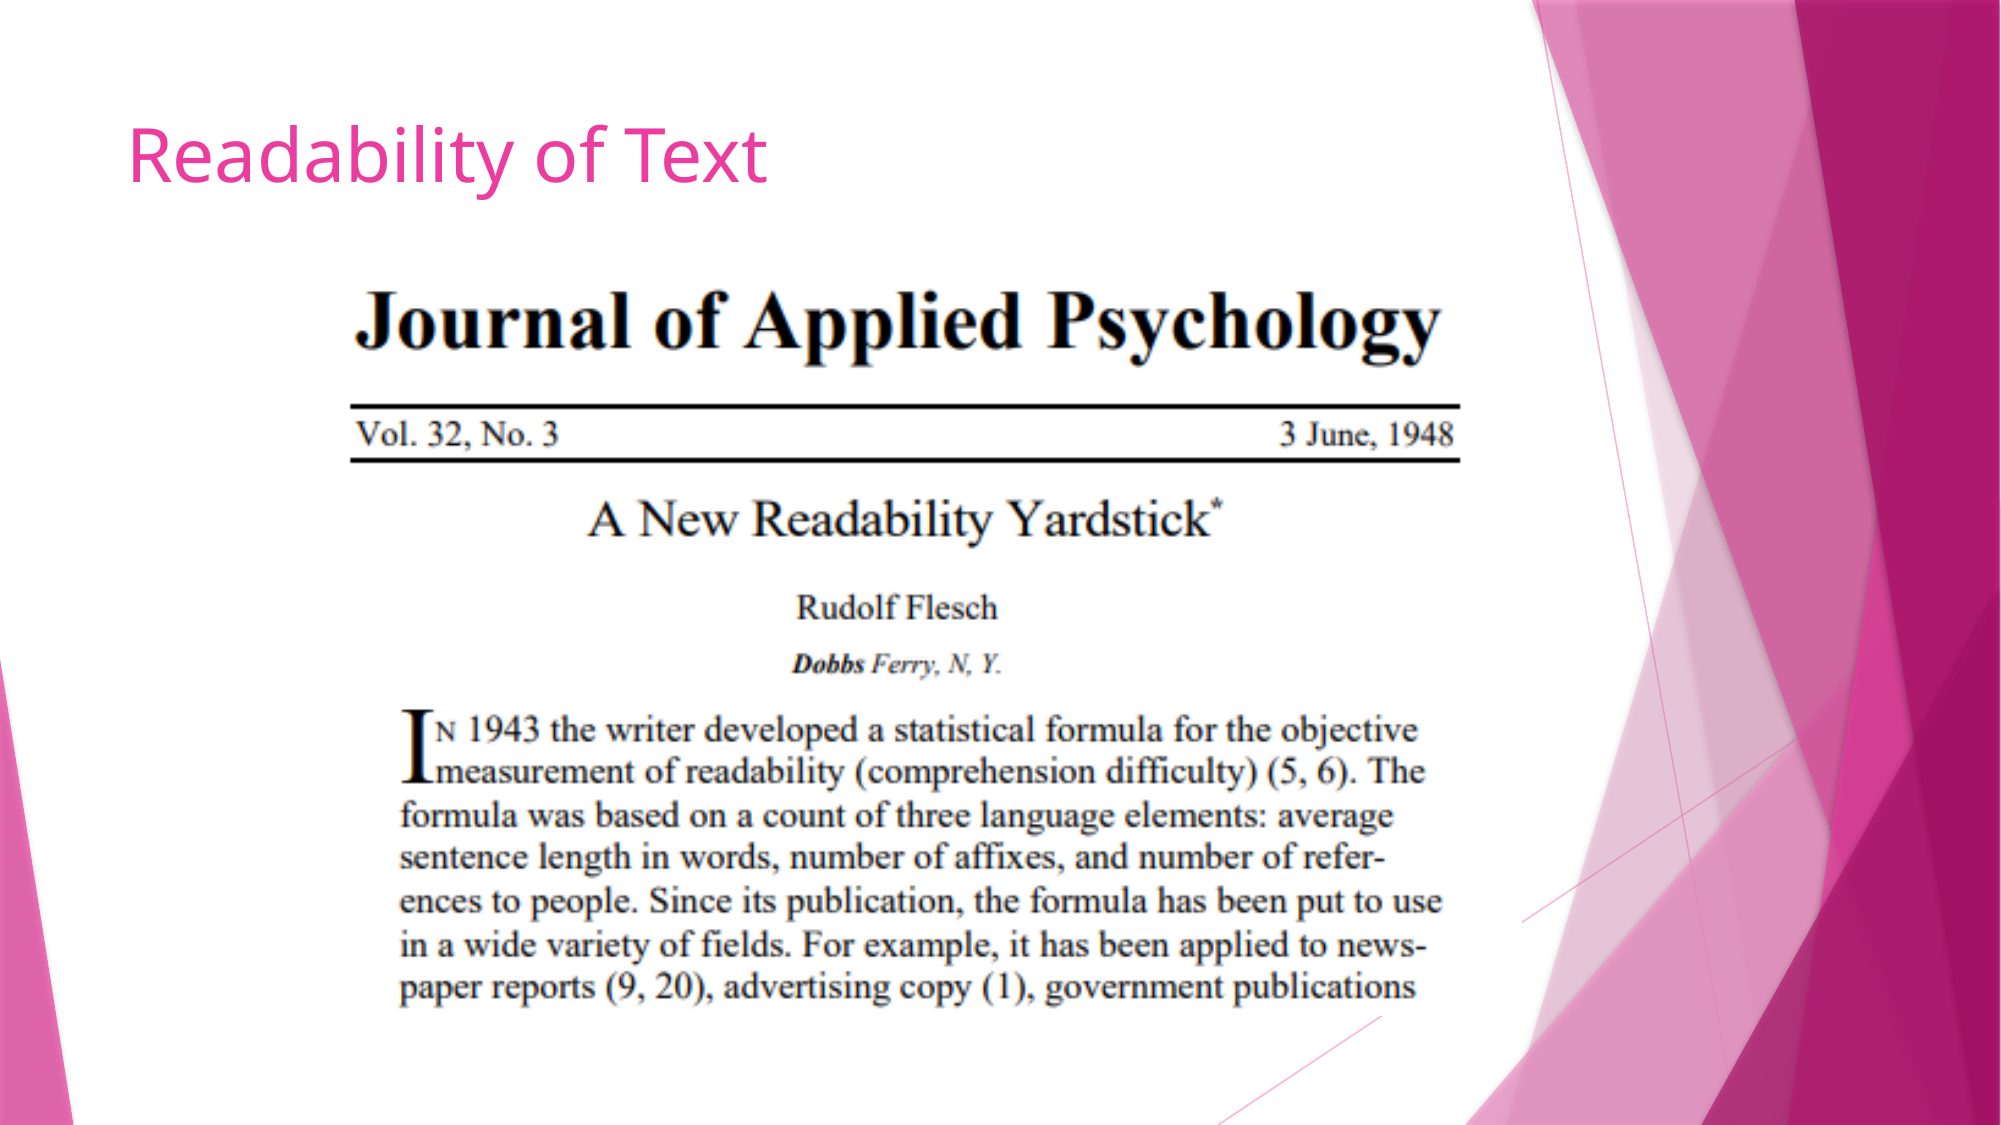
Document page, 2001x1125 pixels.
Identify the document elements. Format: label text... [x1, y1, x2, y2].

picture [333, 240, 1522, 1016]
title Readability of Text [111, 99, 1522, 317]
